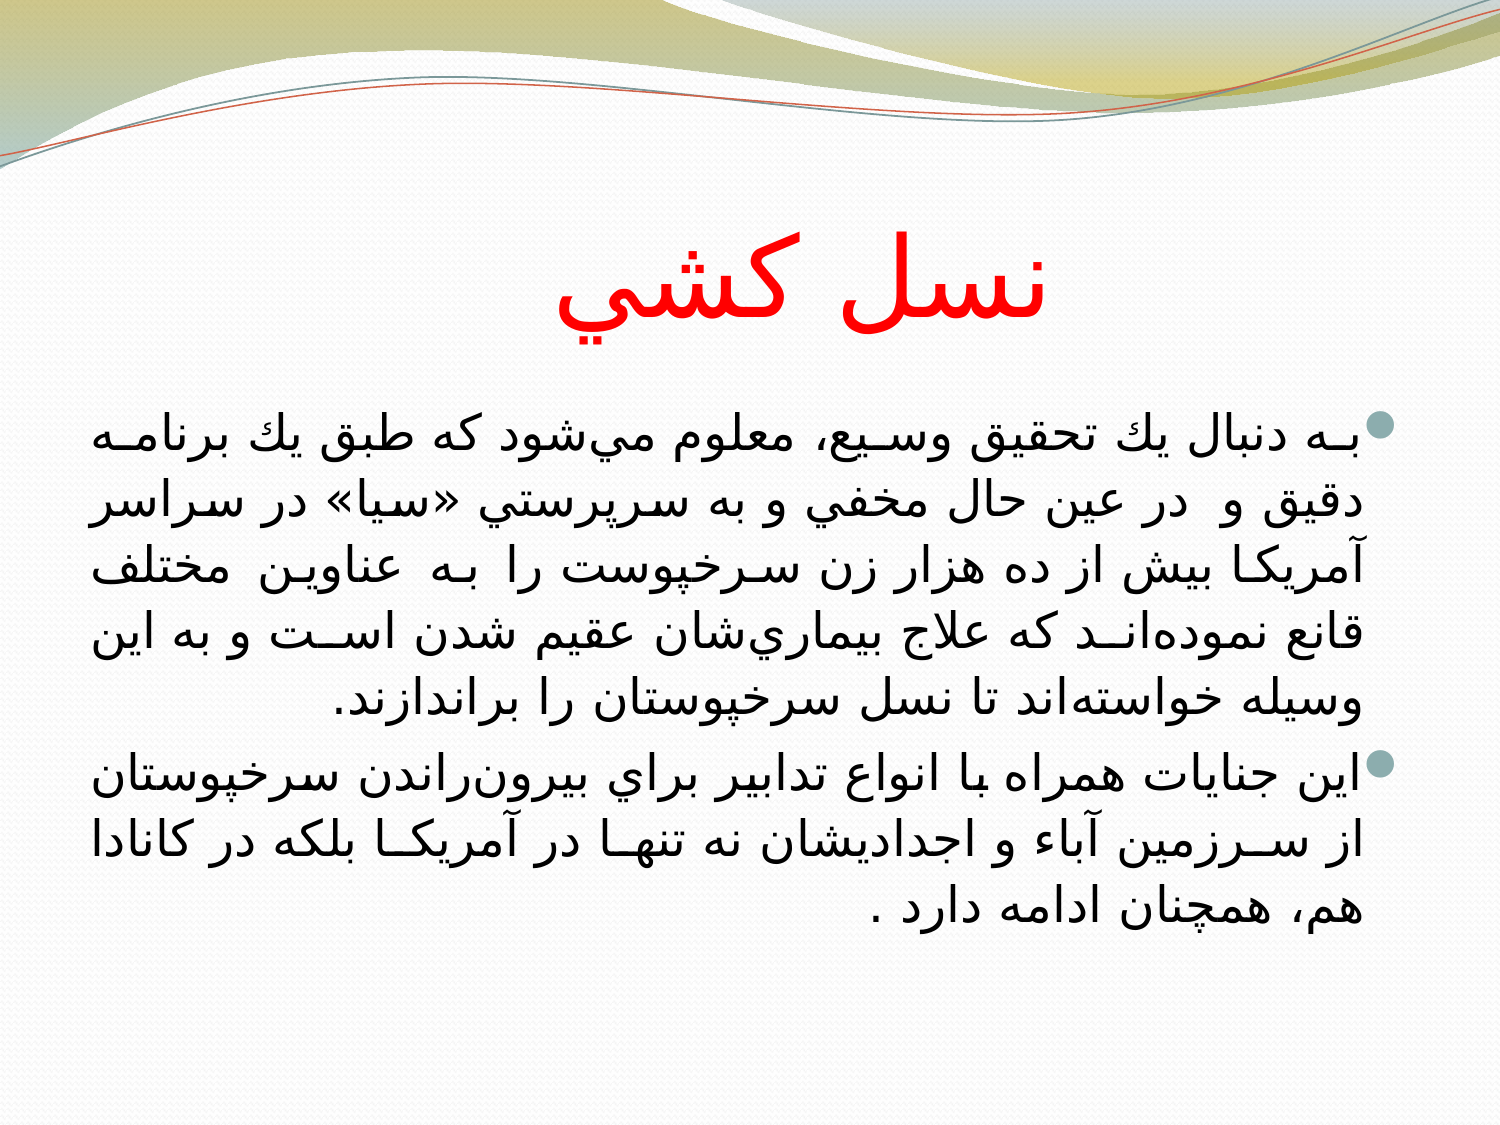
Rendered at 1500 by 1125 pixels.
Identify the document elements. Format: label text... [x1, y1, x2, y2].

title نسل كشي [409, 187, 1196, 317]
list به دنبال‌ يك‌ تحقيق‌ وسيع‌، معلوم‌ مي‌شود كه‌ طبق‌ يك‌ برنامه دقيق‌ و در عين‌ حال‌ مخفي‌ و به‌ سرپرستي‌ «سيا» در سراسر آمريكا بيش‌ از ده‌ هزار زن‌ سرخپوست‌ را به عناوين مختلف قانع‌ نموده‌اند كه‌ علاج‌ بيماري‌شان‌ عقيم‌ شدن‌ است‌ و به‌ اين‌ وسيله‌ خواسته‌اند تا نسل‌ سرخپوستان‌ را براندازند. اين‌ جنايات‌ همراه‌ با انواع‌ تدابير براي‌ بيرون‌راندن‌ سرخپوستان‌ از سرزمين‌ آباء و اجداديشان‌ نه‌ تنها در آمريكا بلكه‌ در كانادا هم‌، همچنان‌ ادامه‌ دارد . [74, 317, 1426, 1038]
